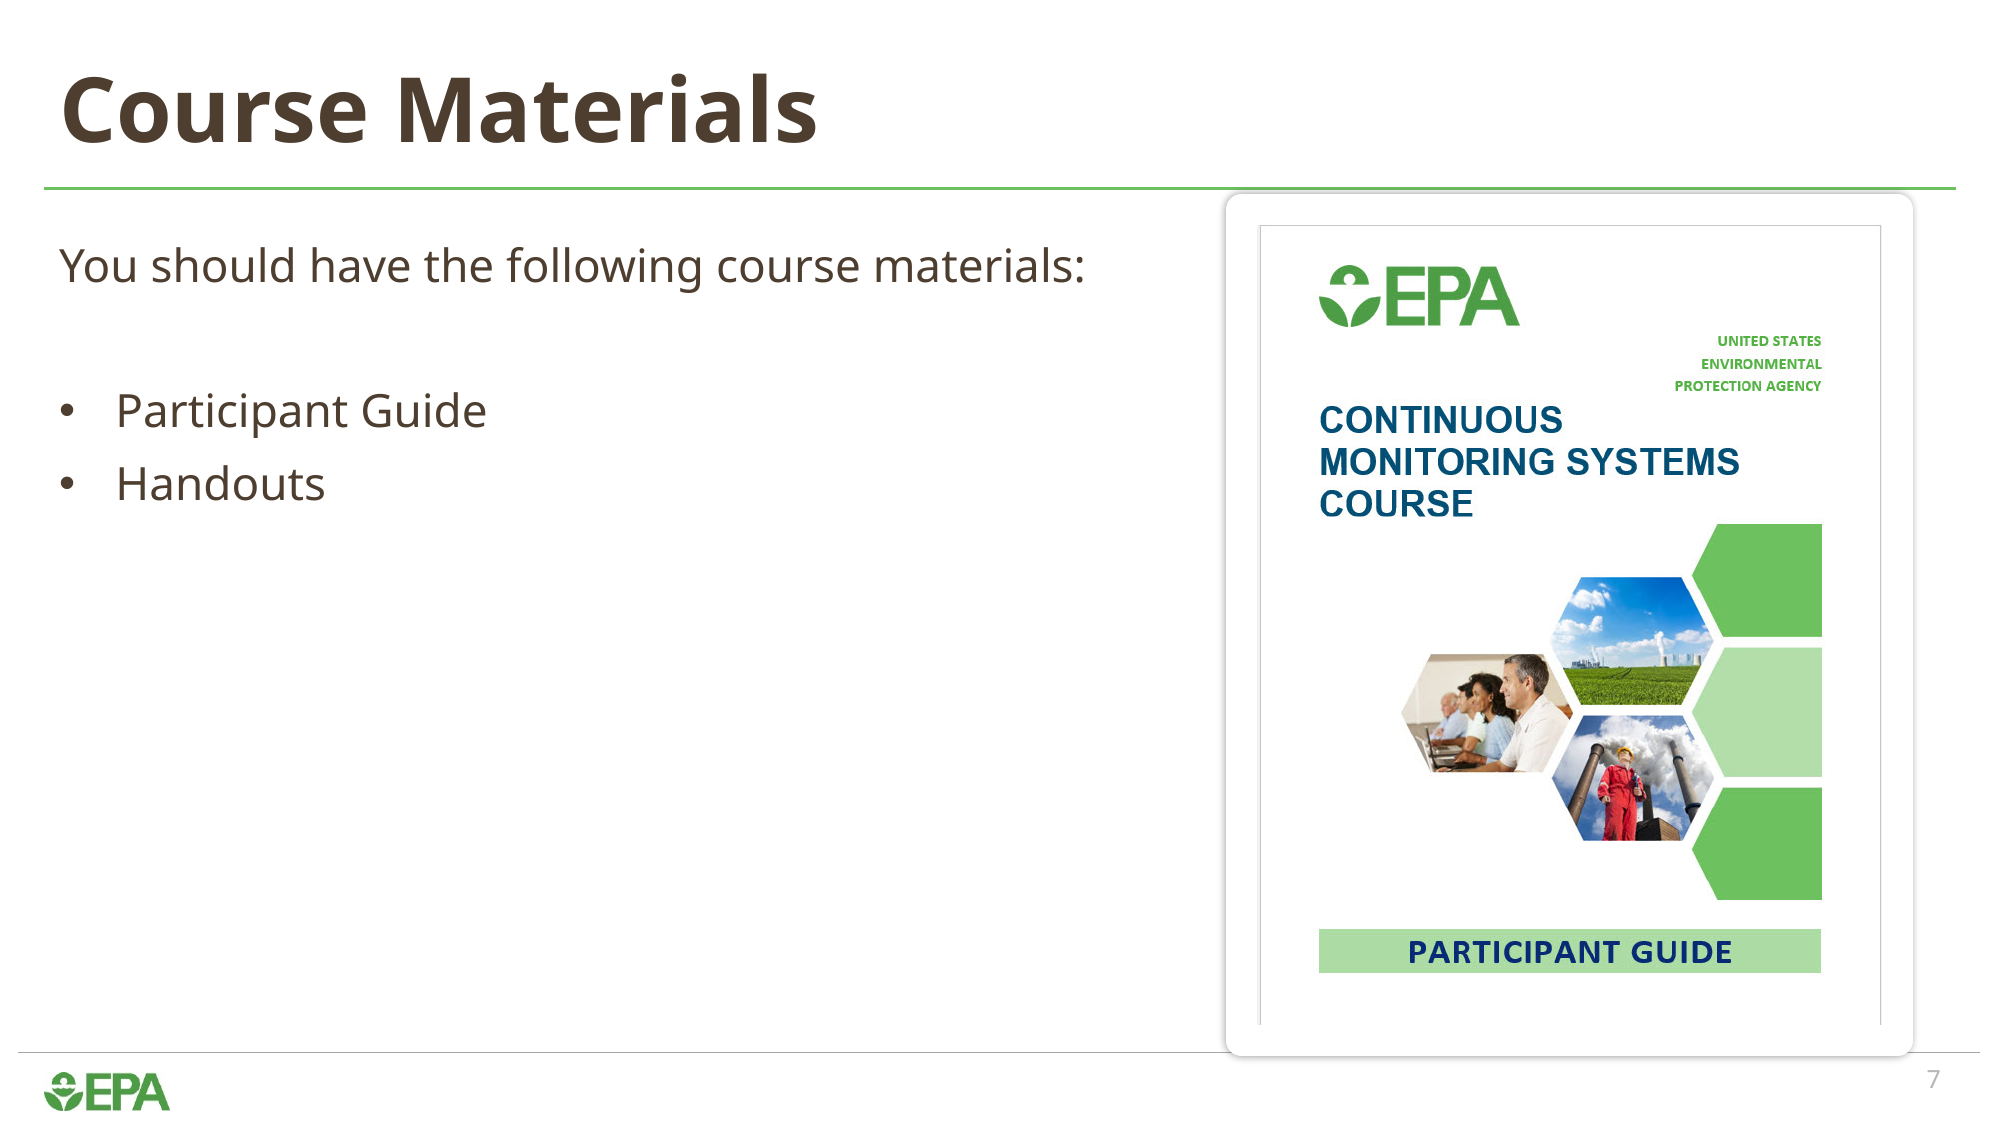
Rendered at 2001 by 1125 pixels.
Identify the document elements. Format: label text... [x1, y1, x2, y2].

list You should have the following course materials: Participant Guide Handouts [44, 235, 1207, 833]
picture [44, 1072, 170, 1111]
title Course Materials [44, 45, 1957, 169]
slide_number 7 [1505, 1050, 1956, 1111]
picture [1257, 225, 1882, 1026]
